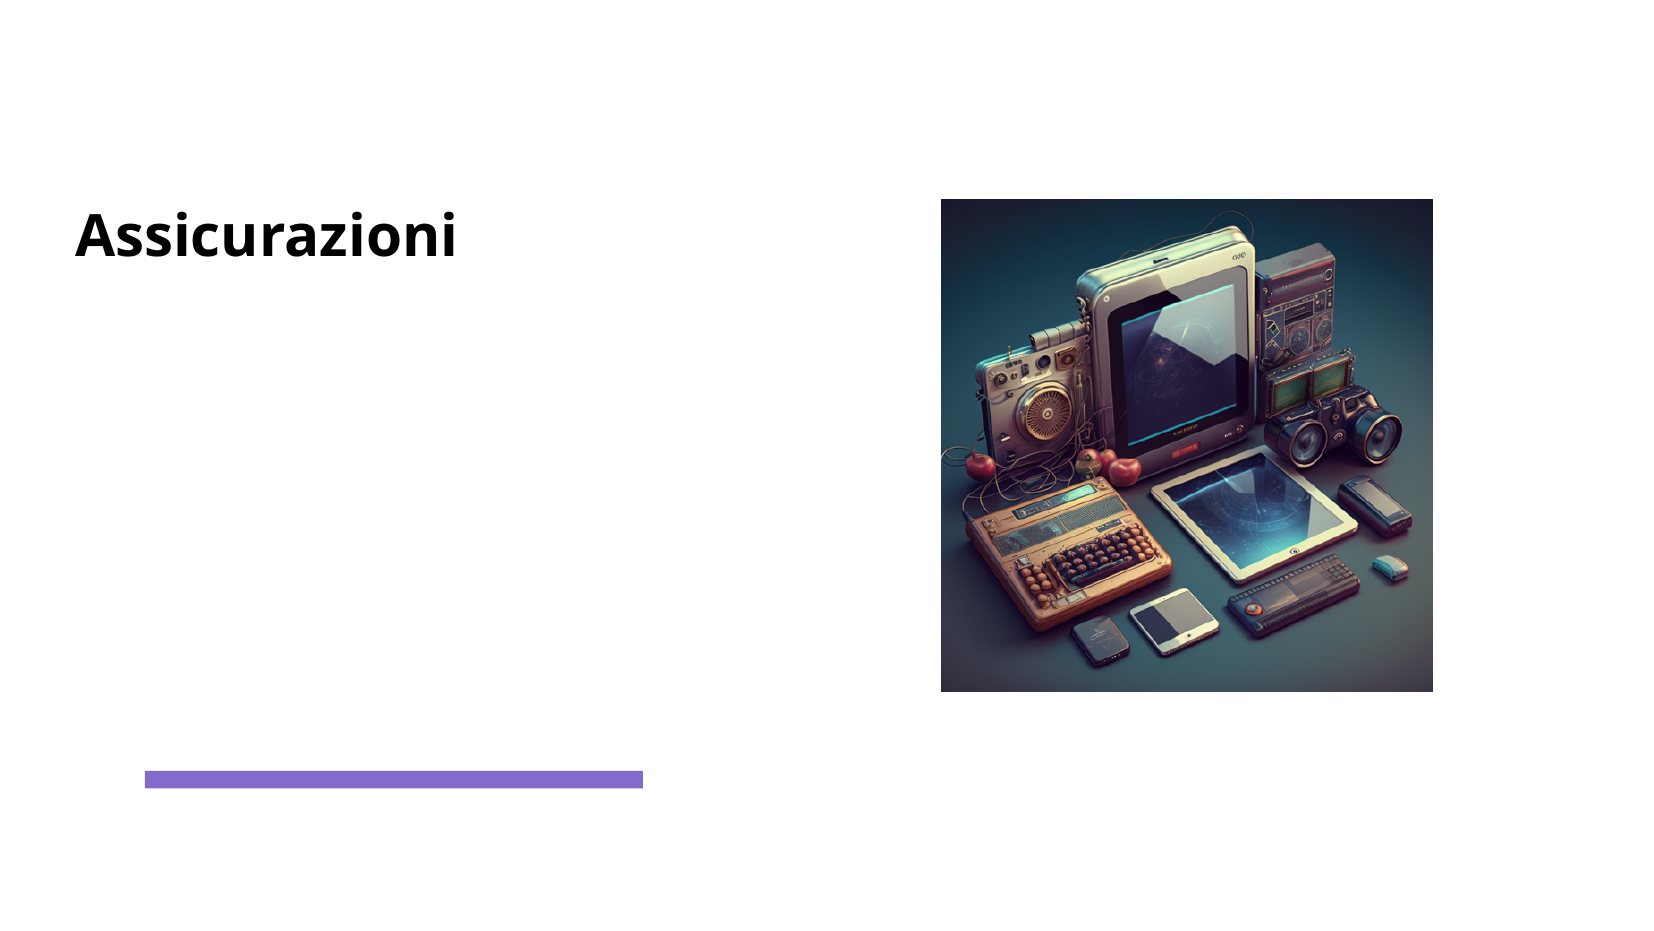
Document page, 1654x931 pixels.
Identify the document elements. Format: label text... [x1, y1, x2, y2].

picture [941, 199, 1433, 692]
title Assicurazioni [74, 176, 712, 290]
